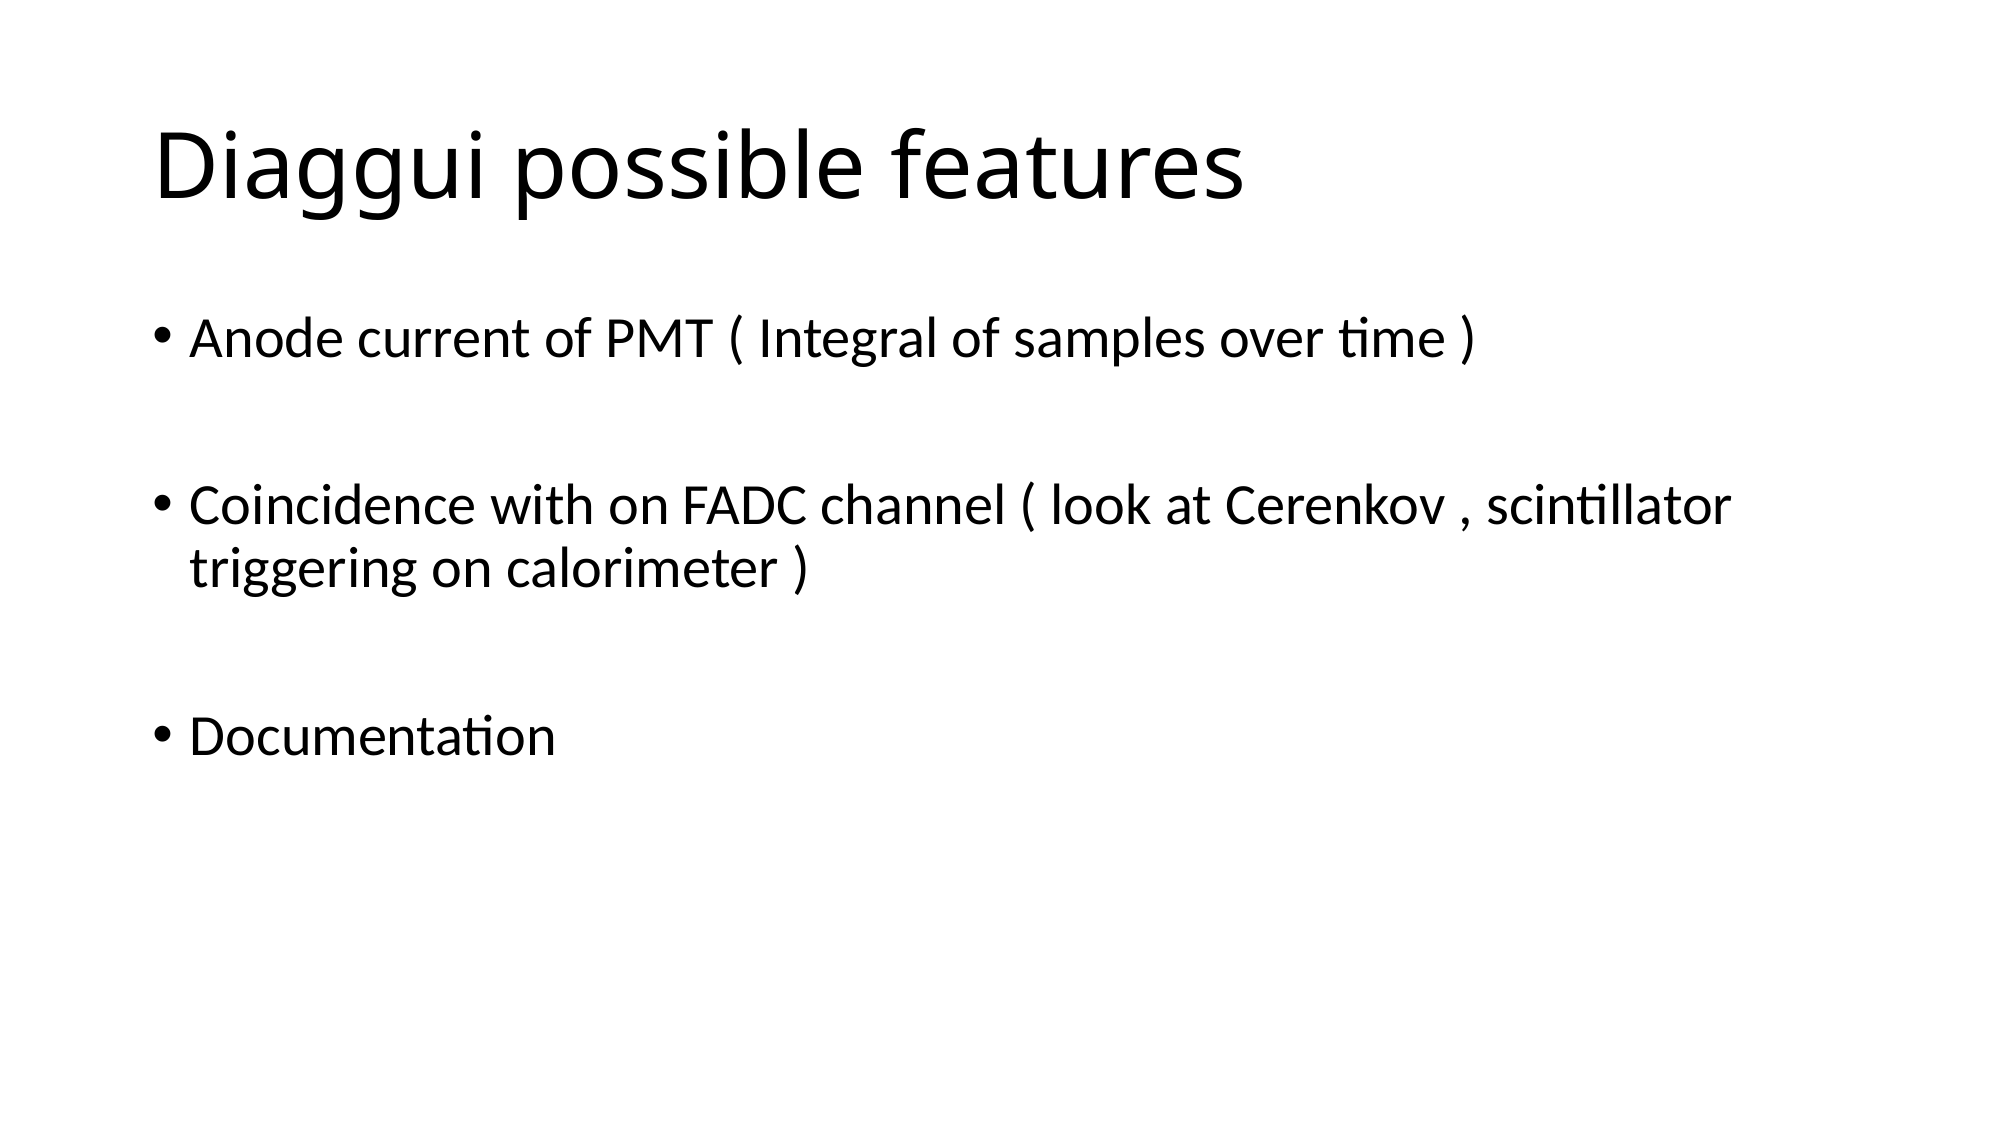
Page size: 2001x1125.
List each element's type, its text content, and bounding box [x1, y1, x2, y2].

list Anode current of PMT ( Integral of samples over time ) Coincidence with on FADC channel ( look at Cerenkov , scintillator triggering on calorimeter ) Documentation [137, 299, 1863, 1014]
title Diaggui possible features [137, 59, 1863, 278]
